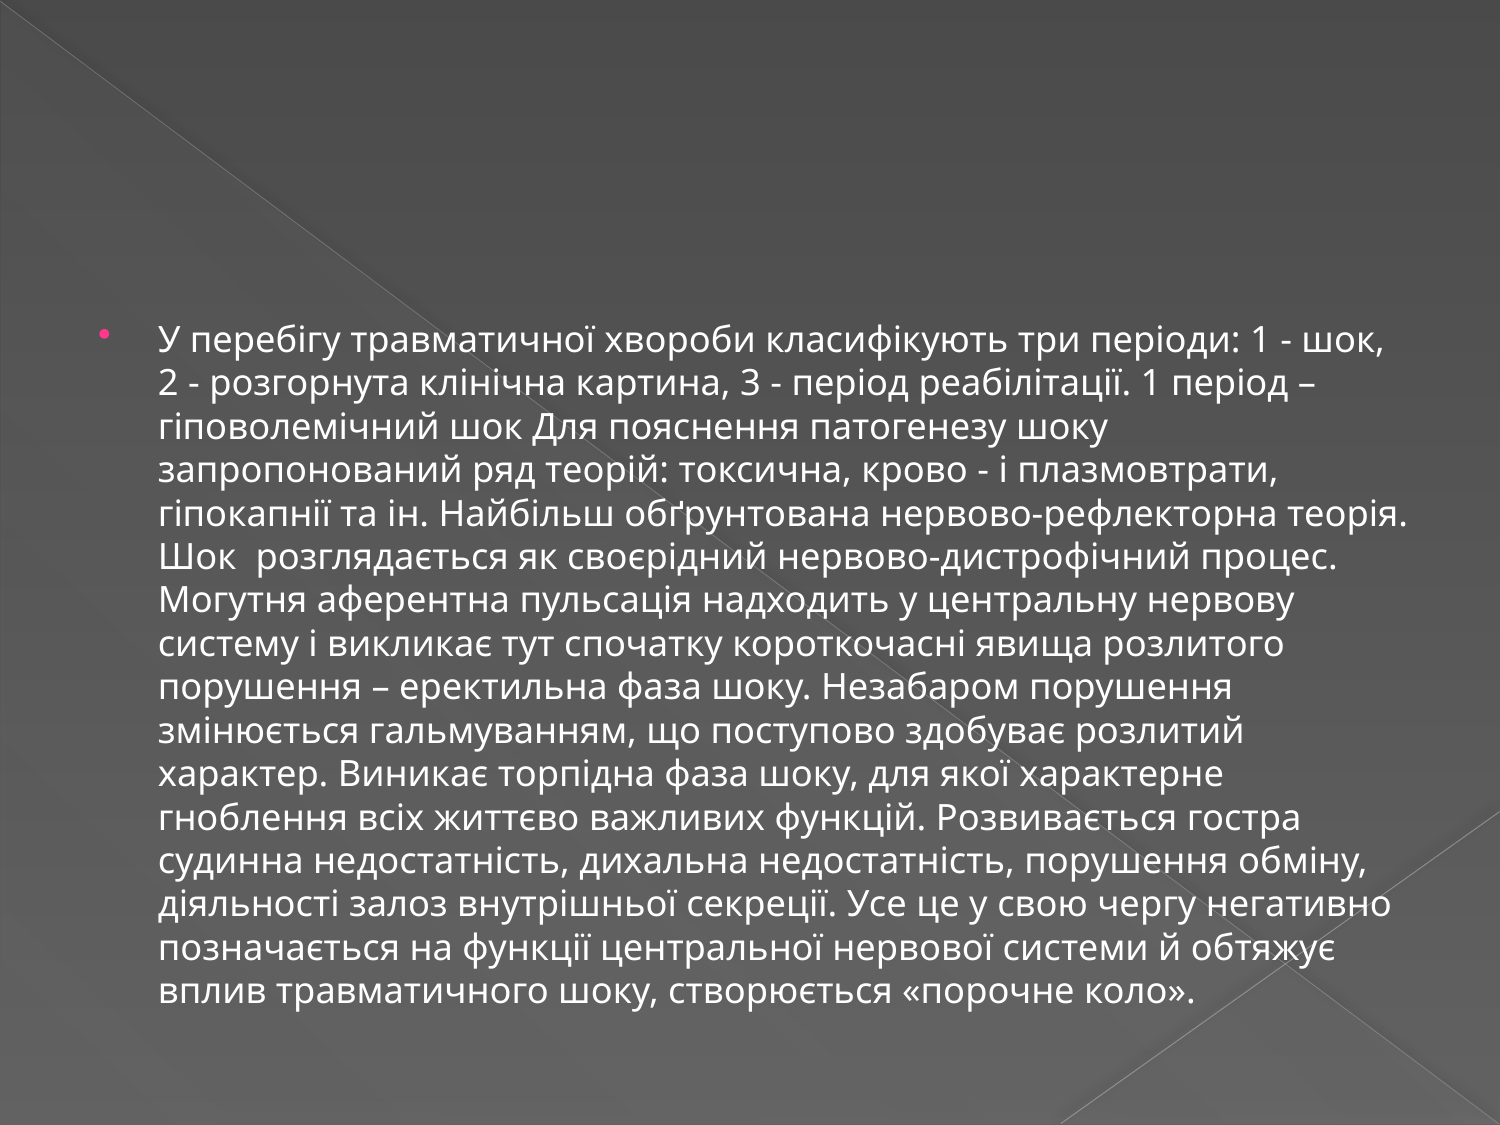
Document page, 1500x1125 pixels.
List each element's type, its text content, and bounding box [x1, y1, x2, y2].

list У перебігу травматичної хвороби класифікують три періоди: 1 - шок, 2 - розгорнута клінічна картина, 3 - період реабілітації. 1 період – гіповолемічний шок Для пояснення патогенезу шоку запропонований ряд теорій: токсична, крово - і плазмовтрати, гіпокапнії та ін. Найбільш обґрунтована нервово-рефлекторна теорія. Шок розглядається як своєрідний нервово-дистрофічний процес. Могутня аферентна пульсація надходить у центральну нервову систему і викликає тут спочатку короткочасні явища розлитого порушення – еректильна фаза шоку. Незабаром порушення змінюється гальмуванням, що поступово здобуває розлитий характер. Виникає торпідна фаза шоку, для якої характерне гноблення всіх життєво важливих функцій. Розвивається гостра судинна недостатність, дихальна недостатність, порушення обміну, діяльності залоз внутрішньої секреції. Усе це у свою чергу негативно позначається на функції центральної нервової системи й обтяжує вплив травматичного шоку, створюється «порочне коло». [75, 308, 1425, 1059]
